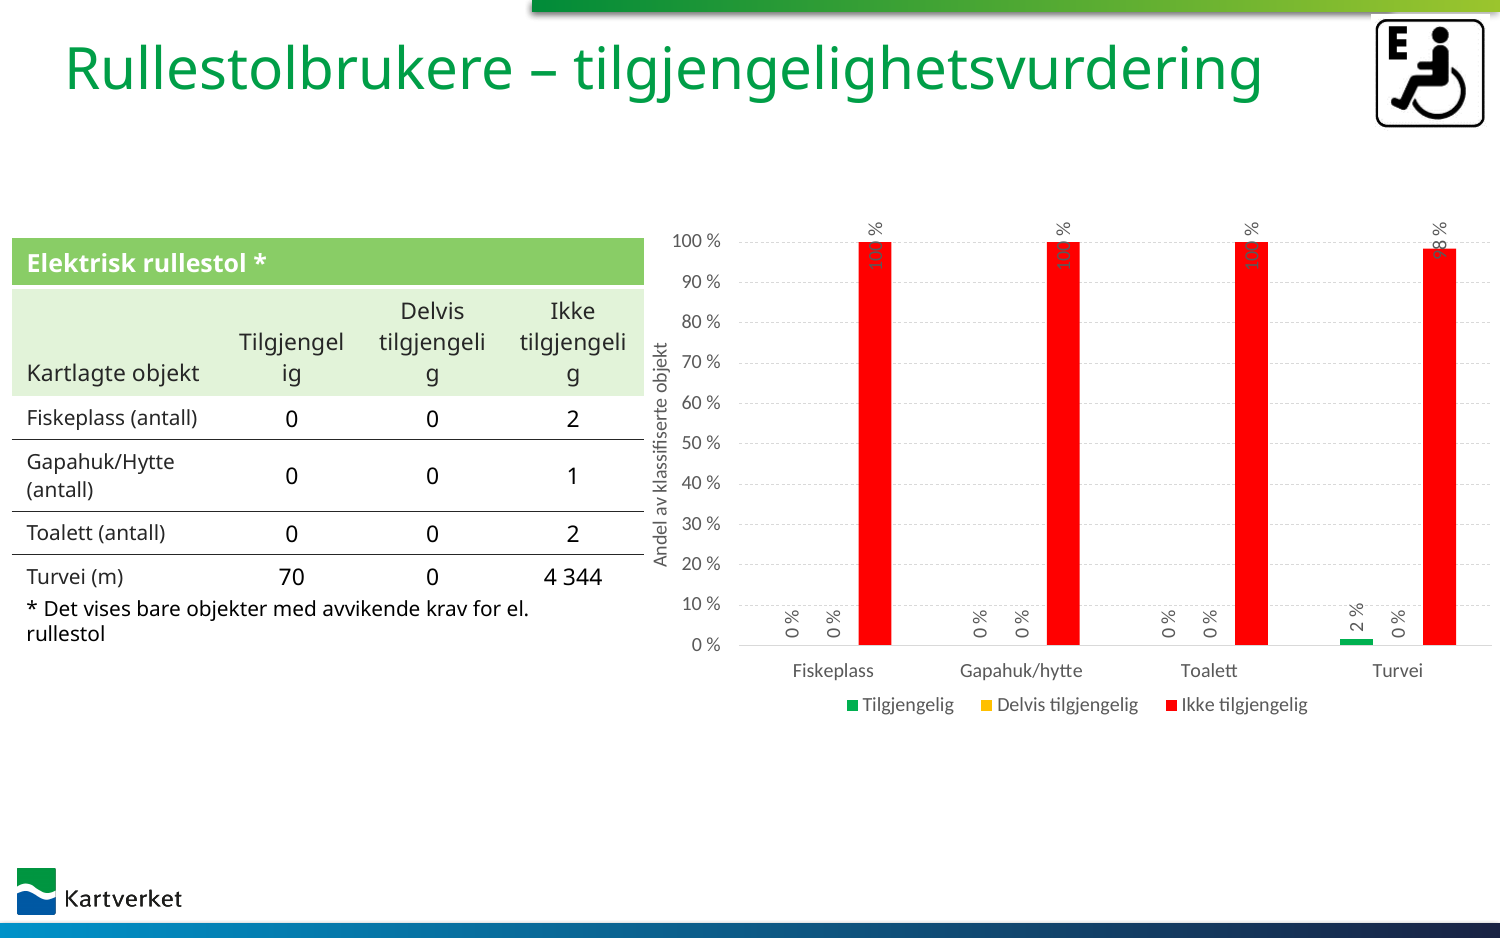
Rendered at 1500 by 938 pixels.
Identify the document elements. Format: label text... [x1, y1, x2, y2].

table_cell Toalett (antall) [12, 512, 222, 554]
table_cell 0 [222, 512, 362, 554]
table_cell 2 [503, 512, 638, 554]
table_cell Gapahuk/Hytte (antall) [12, 440, 222, 511]
table_cell 0 [222, 440, 362, 511]
table_cell 4 344 [503, 555, 638, 598]
table_cell Tilgjengelig [222, 289, 362, 396]
table_cell Kartlagte objekt [12, 289, 222, 396]
table_cell 0 [222, 396, 362, 439]
table_cell 0 [362, 396, 503, 439]
table_cell 0 [362, 440, 503, 511]
table_cell Turvei (m) [12, 555, 222, 588]
table_cell 1 [503, 440, 638, 511]
table_cell 0 [362, 512, 503, 554]
table_cell Delvis tilgjengelig [362, 289, 503, 396]
text_box * Det vises bare objekter med avvikende krav for el. rullestol [11, 588, 597, 653]
table_cell Fiskeplass (antall) [12, 396, 222, 439]
table_cell 70 [222, 555, 362, 588]
table_cell 0 [362, 555, 503, 588]
table_cell 2 [503, 396, 638, 439]
picture [643, 218, 1500, 728]
text_box Rullestolbrukere – tilgjengelighetsvurdering [49, 12, 1372, 109]
table_header Elektrisk rullestol * [12, 238, 638, 285]
table_cell Ikke tilgjengelig [503, 289, 638, 396]
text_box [1371, 13, 1491, 133]
